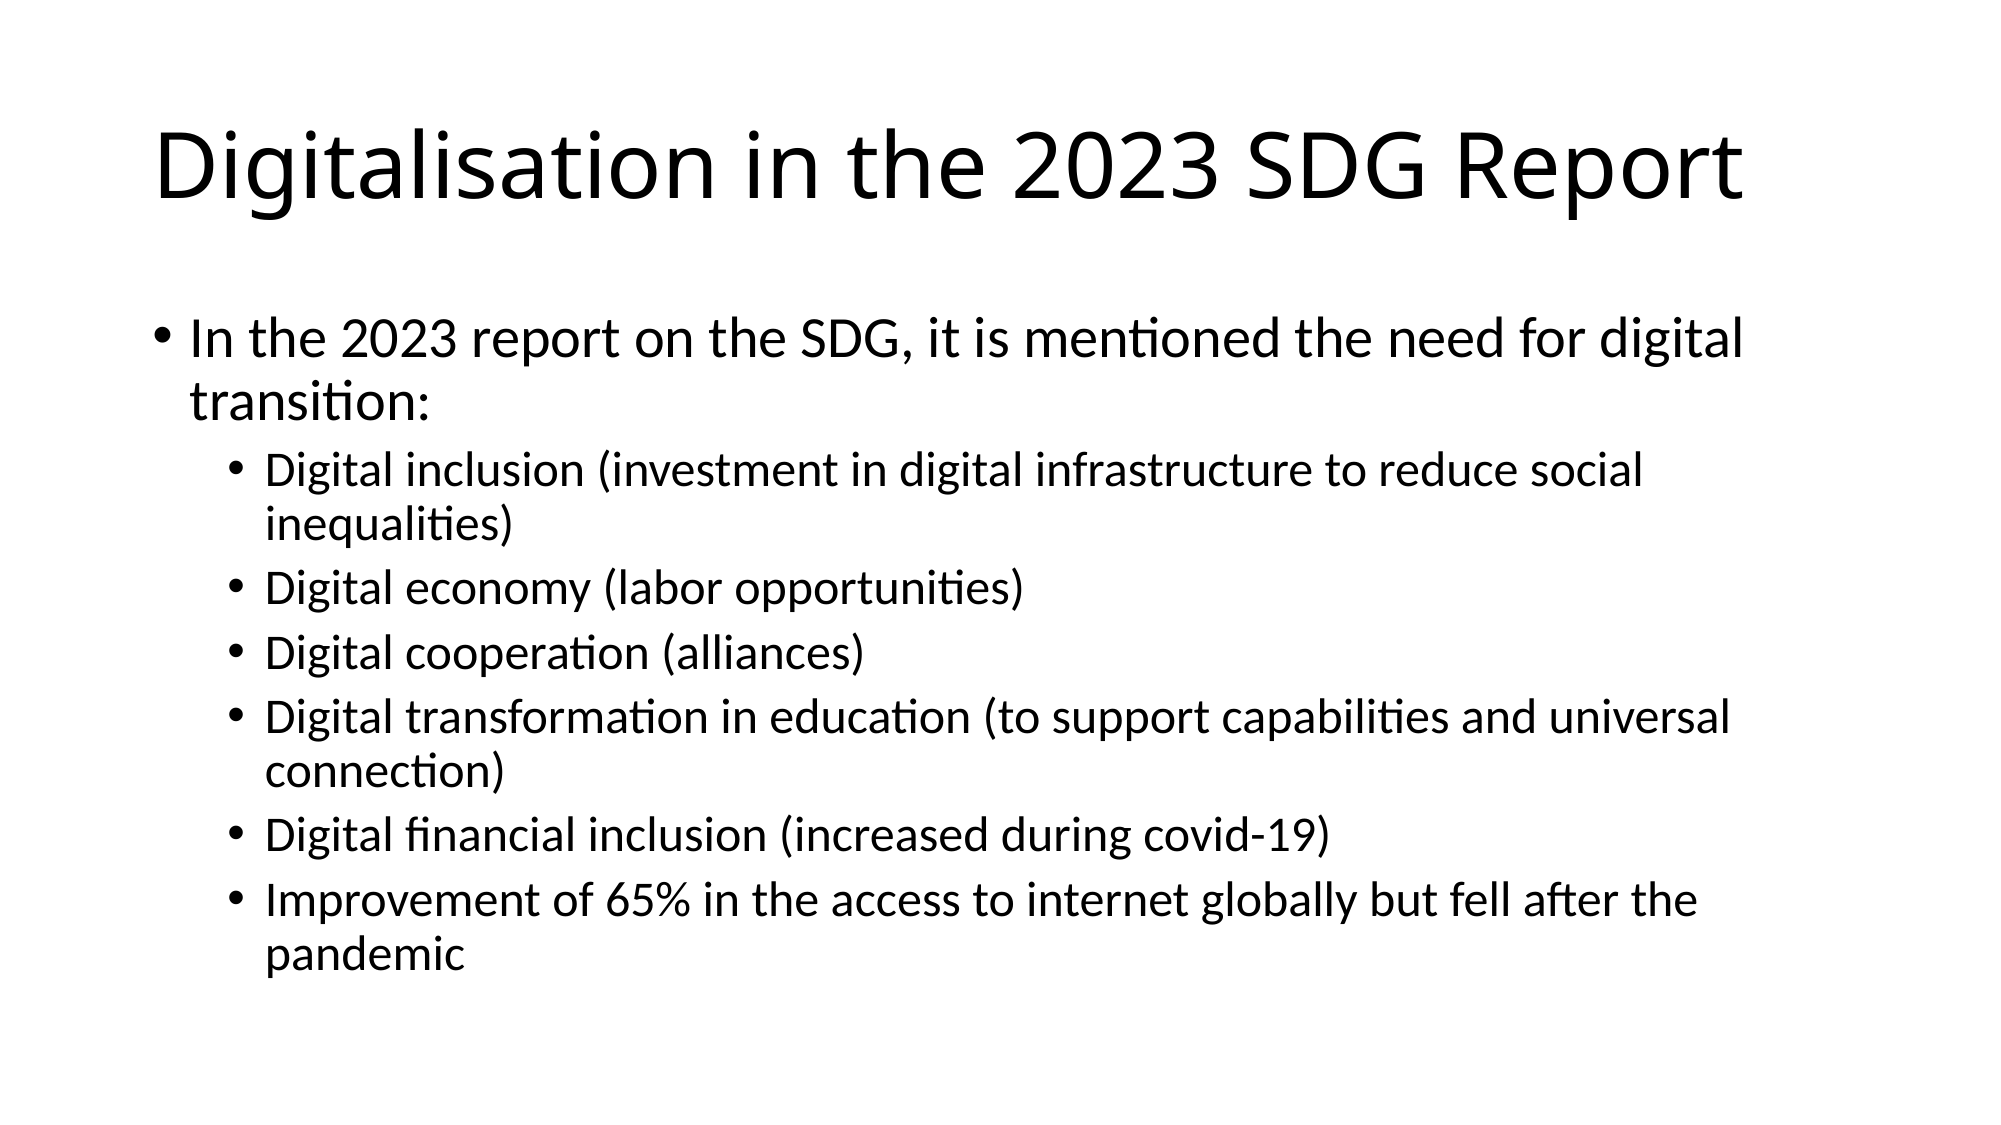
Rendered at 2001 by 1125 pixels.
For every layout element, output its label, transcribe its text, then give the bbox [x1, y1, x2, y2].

list In the 2023 report on the SDG, it is mentioned the need for digital transition: Digital inclusion (investment in digital infrastructure to reduce social inequalities) Digital economy (labor opportunities) Digital cooperation (alliances) Digital transformation in education (to support capabilities and universal connection) Digital financial inclusion (increased during covid-19) Improvement of 65% in the access to internet globally but fell after the pandemic [137, 299, 1863, 1014]
title Digitalisation in the 2023 SDG Report [137, 59, 1863, 278]
